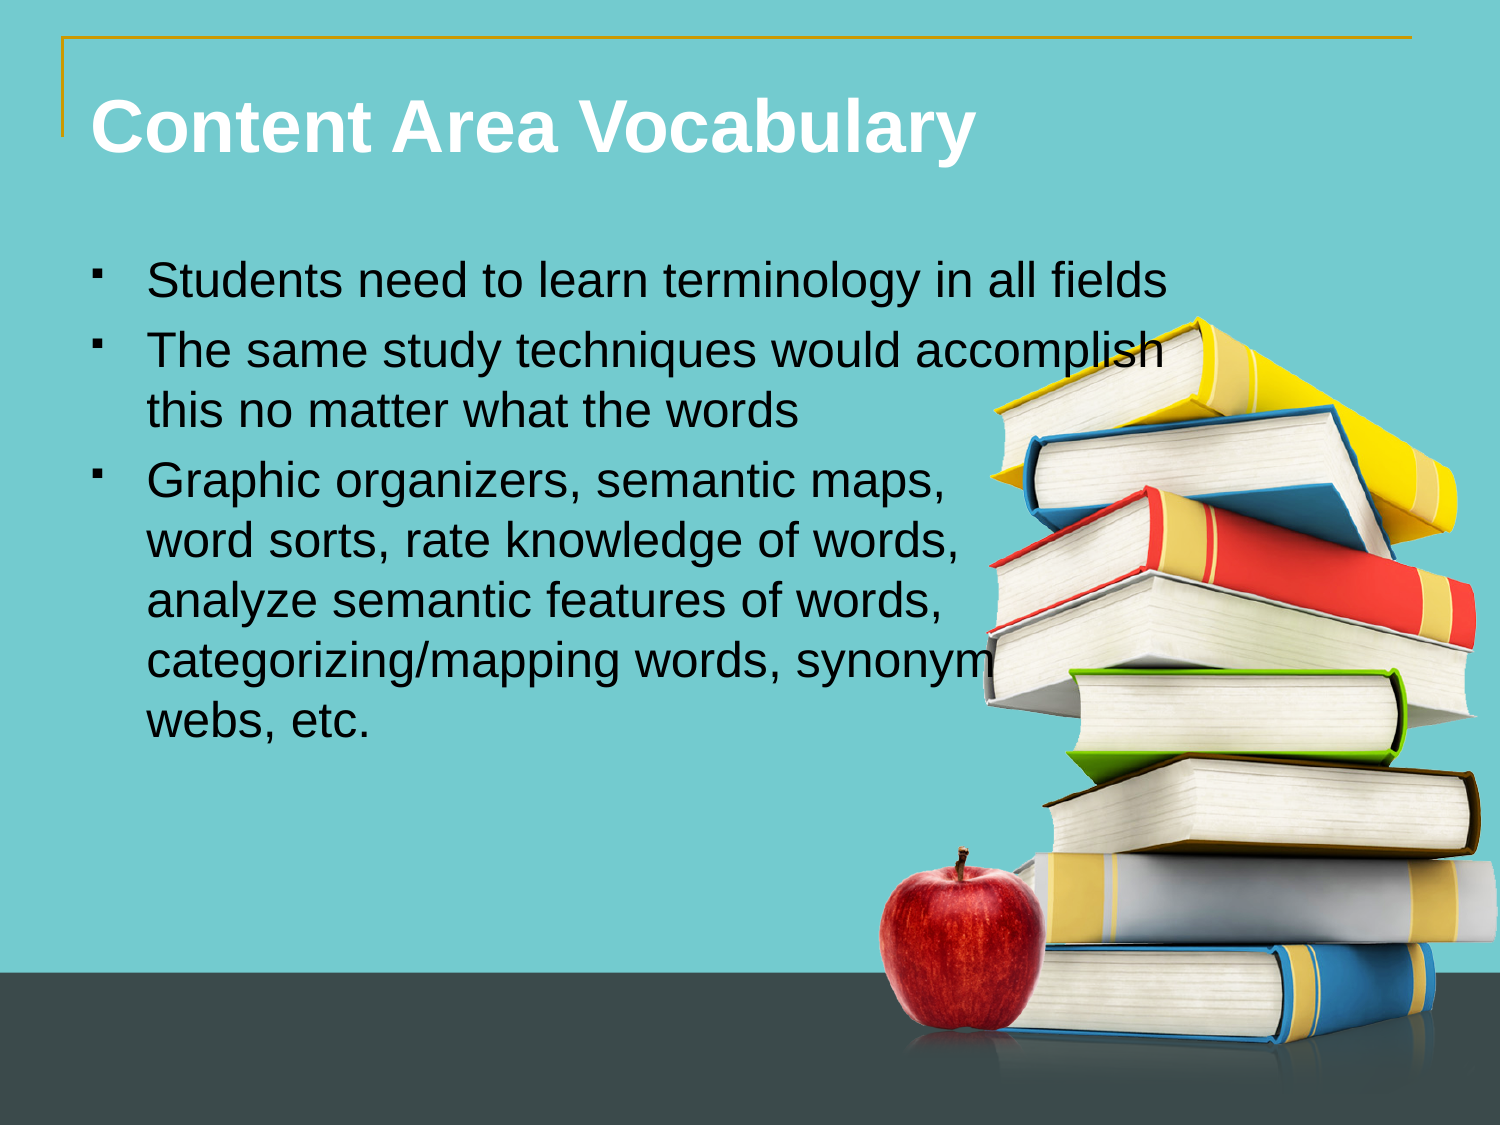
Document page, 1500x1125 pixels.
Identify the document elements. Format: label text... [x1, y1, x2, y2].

picture [878, 316, 1500, 1094]
list Content Area Vocabulary Students need to learn terminology in all fields The same study techniques would accomplish this no matter what the words Graphic organizers, semantic maps, word sorts, rate knowledge of words, analyze semantic features of words, categorizing/mapping words, synonym webs, etc. [74, 70, 1376, 238]
